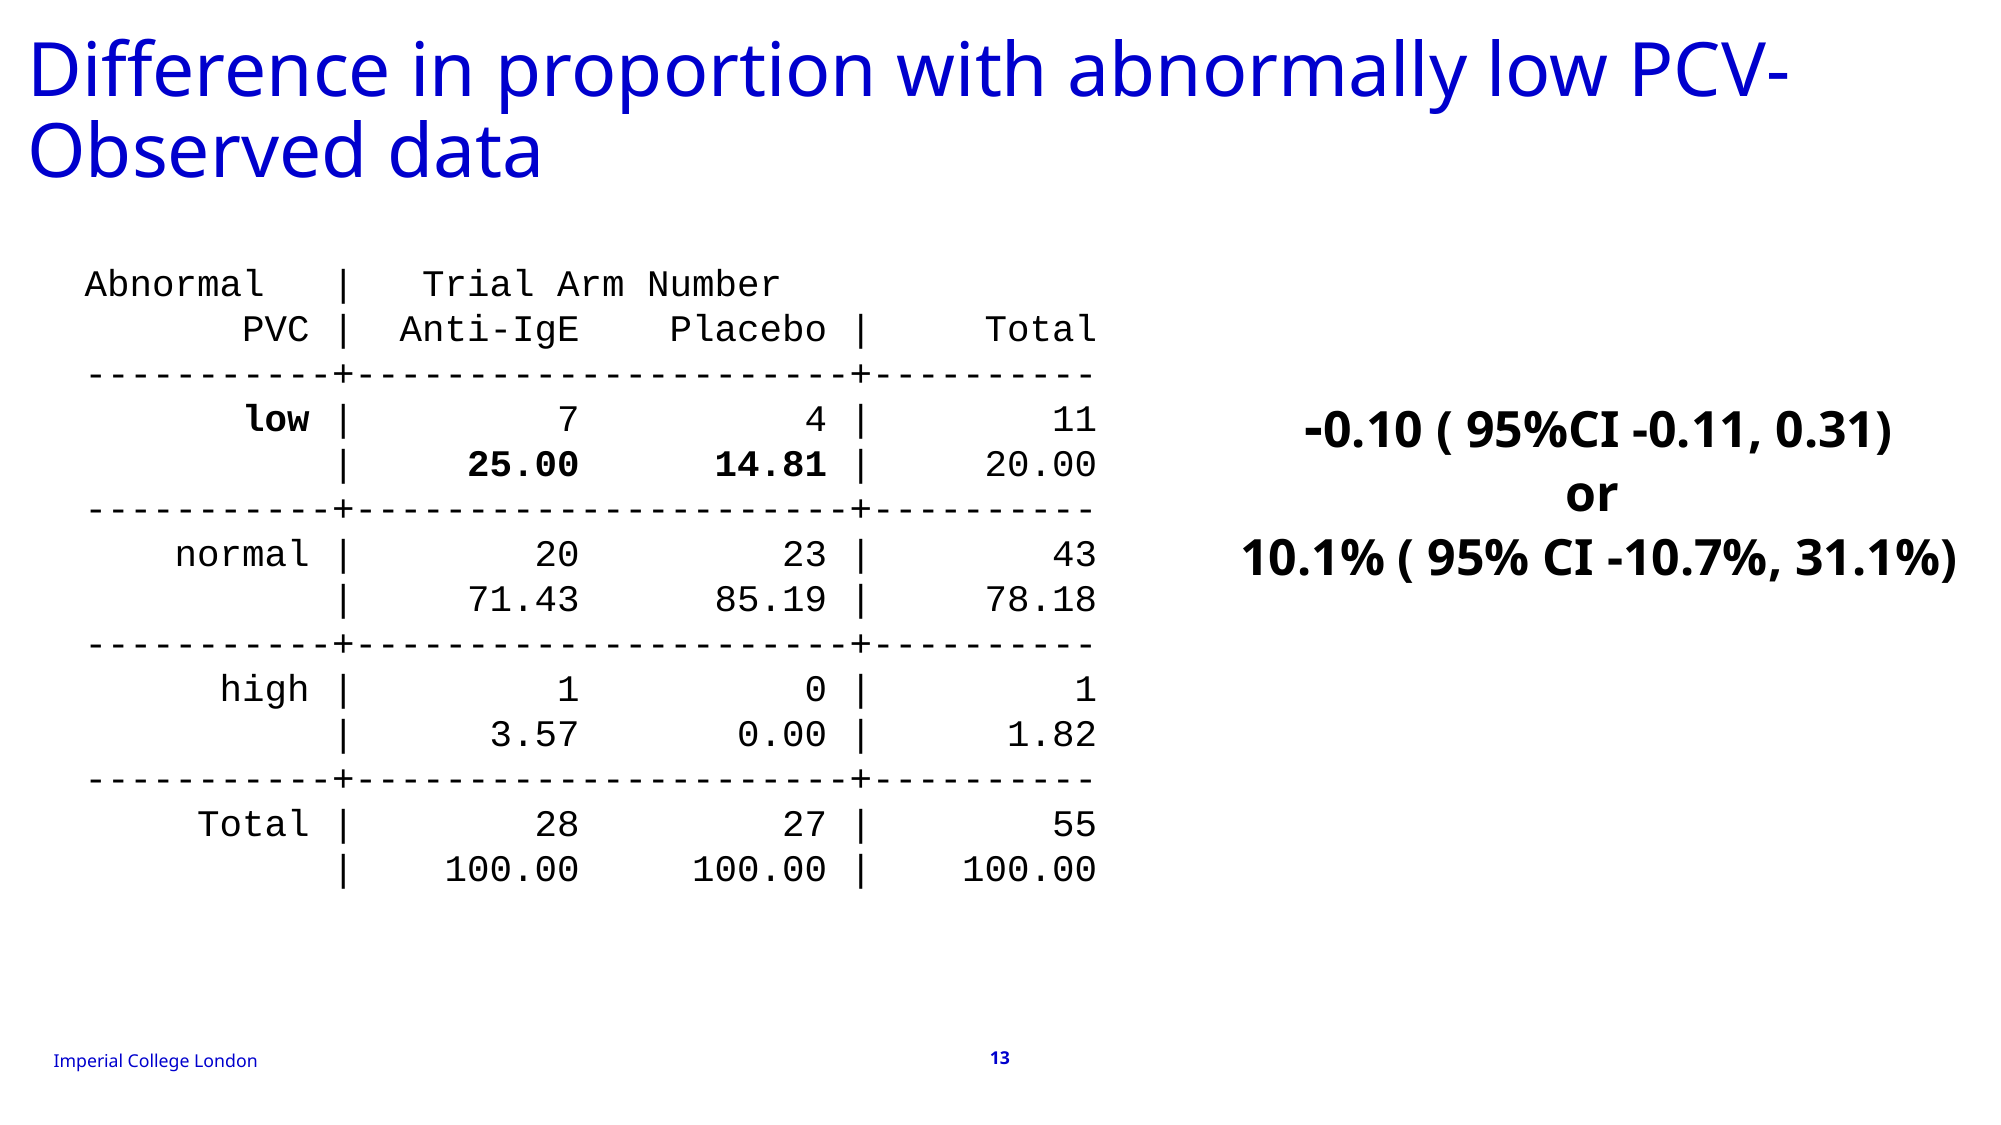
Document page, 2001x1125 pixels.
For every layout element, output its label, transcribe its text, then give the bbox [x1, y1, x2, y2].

text_box -0.10 ( 95%CI -0.11, 0.31) or 10.1% ( 95% CI -10.7%, 31.1%) [1287, 385, 1911, 536]
text_box Difference in proportion with abnormally low PCV- Observed data [27, 31, 1921, 138]
text_box Abnormal | Trial Arm Number PVC | Anti-IgE Placebo | Total -----------+----------------------+---------- low | 7 4 | 11 | 25.00 14.81 | 20.00 -----------+----------------------+---------- normal | 20 23 | 43 | 71.43 85.19 | 78.18 -----------+----------------------+---------- high | 1 0 | 1 | 3.57 0.00 | 1.82 -----------+----------------------+---------- Total | 28 27 | 55 | 100.00 100.00 | 100.00 [69, 206, 1440, 986]
text_box [1440, 536, 1711, 845]
slide_number 13 [973, 1048, 1027, 1072]
